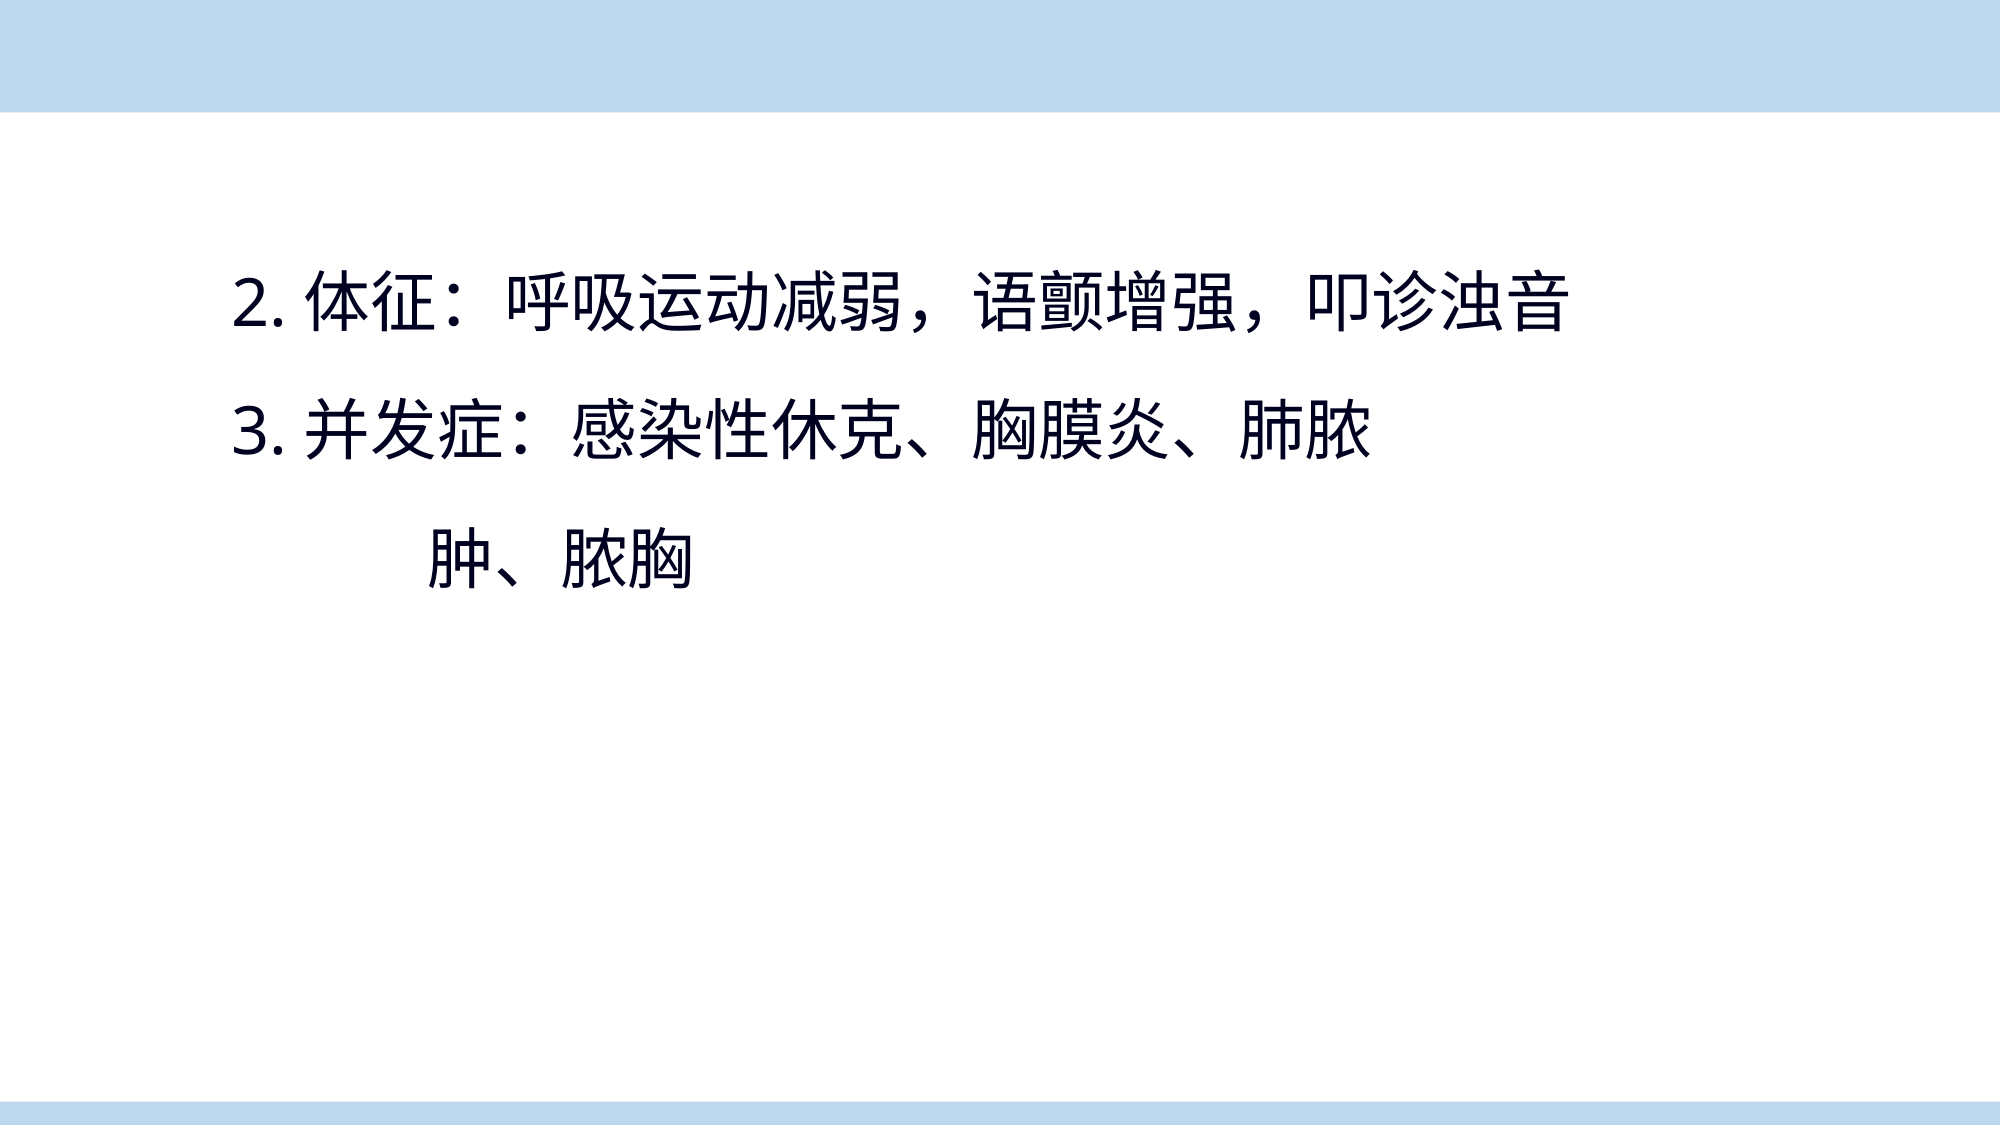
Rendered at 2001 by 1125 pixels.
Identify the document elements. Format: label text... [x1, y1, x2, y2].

text_box 2.体征：呼吸运动减弱，语颤增强，叩诊浊音 3.并发症：感染性休克、胸膜炎、肺脓 肿、脓胸 [198, 212, 1943, 604]
